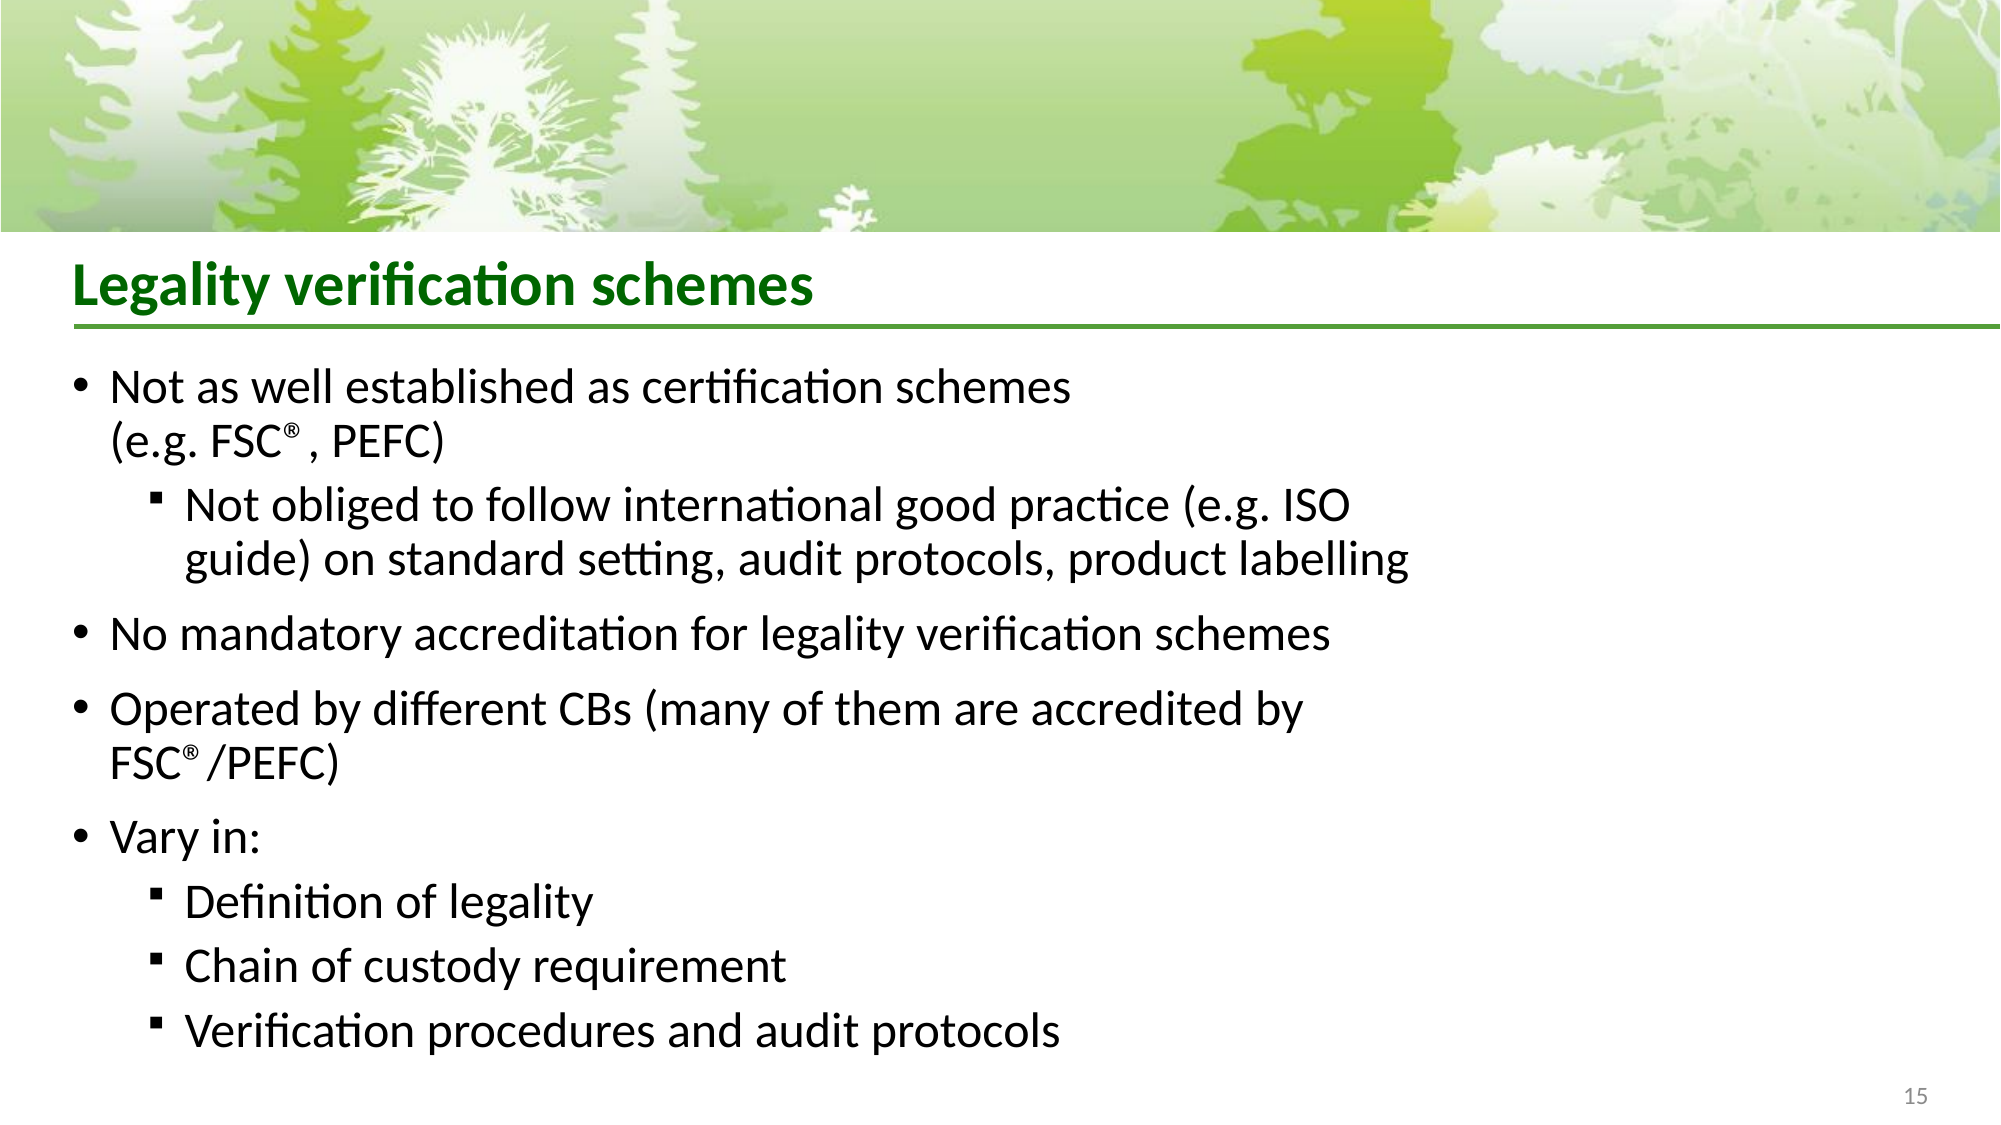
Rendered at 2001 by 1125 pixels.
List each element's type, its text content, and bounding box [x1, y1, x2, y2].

list Not as well established as certification schemes (e.g. FSC®, PEFC) Not obliged to follow international good practice (e.g. ISO guide) on standard setting, audit protocols, product labelling No mandatory accreditation for legality verification schemes Operated by different CBs (many of them are accredited by FSC®/PEFC) Vary in: Definition of legality Chain of custody requirement Verification procedures and audit protocols [57, 352, 1492, 1086]
picture [0, 0, 2000, 232]
title Legality verification schemes [57, 191, 1408, 352]
slide_number 15 [1493, 1065, 1944, 1125]
